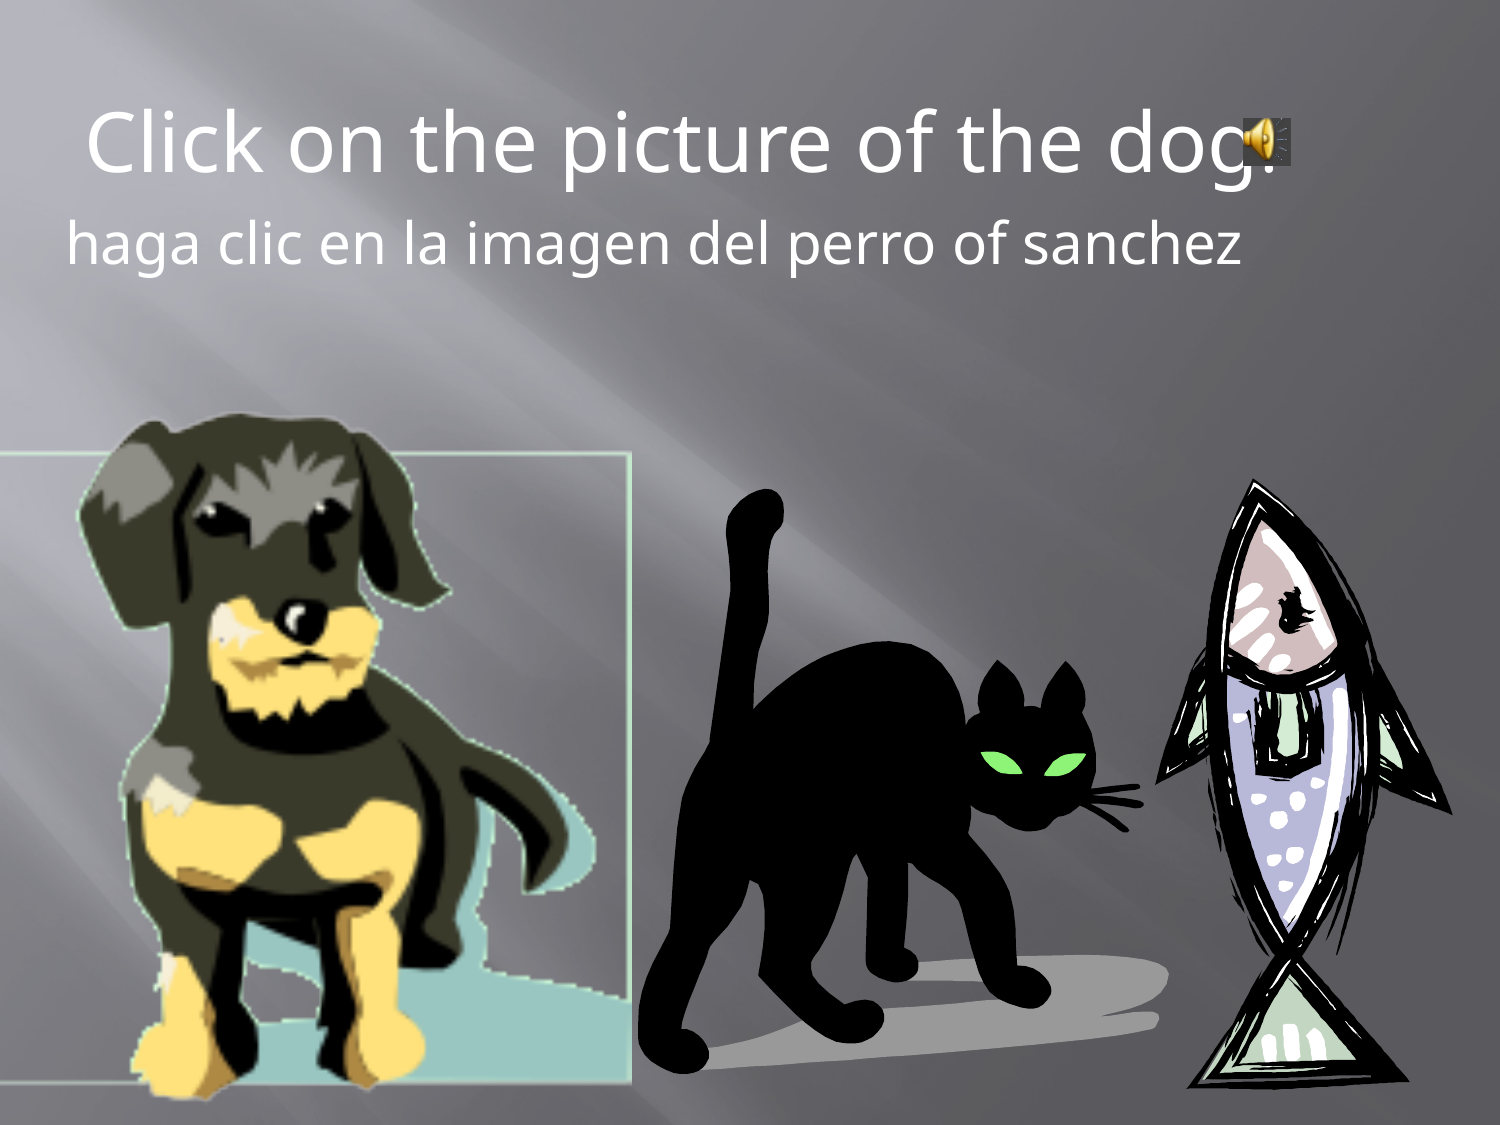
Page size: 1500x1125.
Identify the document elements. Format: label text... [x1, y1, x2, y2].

text_box Click on the picture of the dog. [70, 82, 1325, 197]
text_box haga clic en la imagen del perro of sanchez [50, 199, 1259, 284]
picture [0, 386, 1500, 1125]
picture [1241, 116, 1293, 168]
